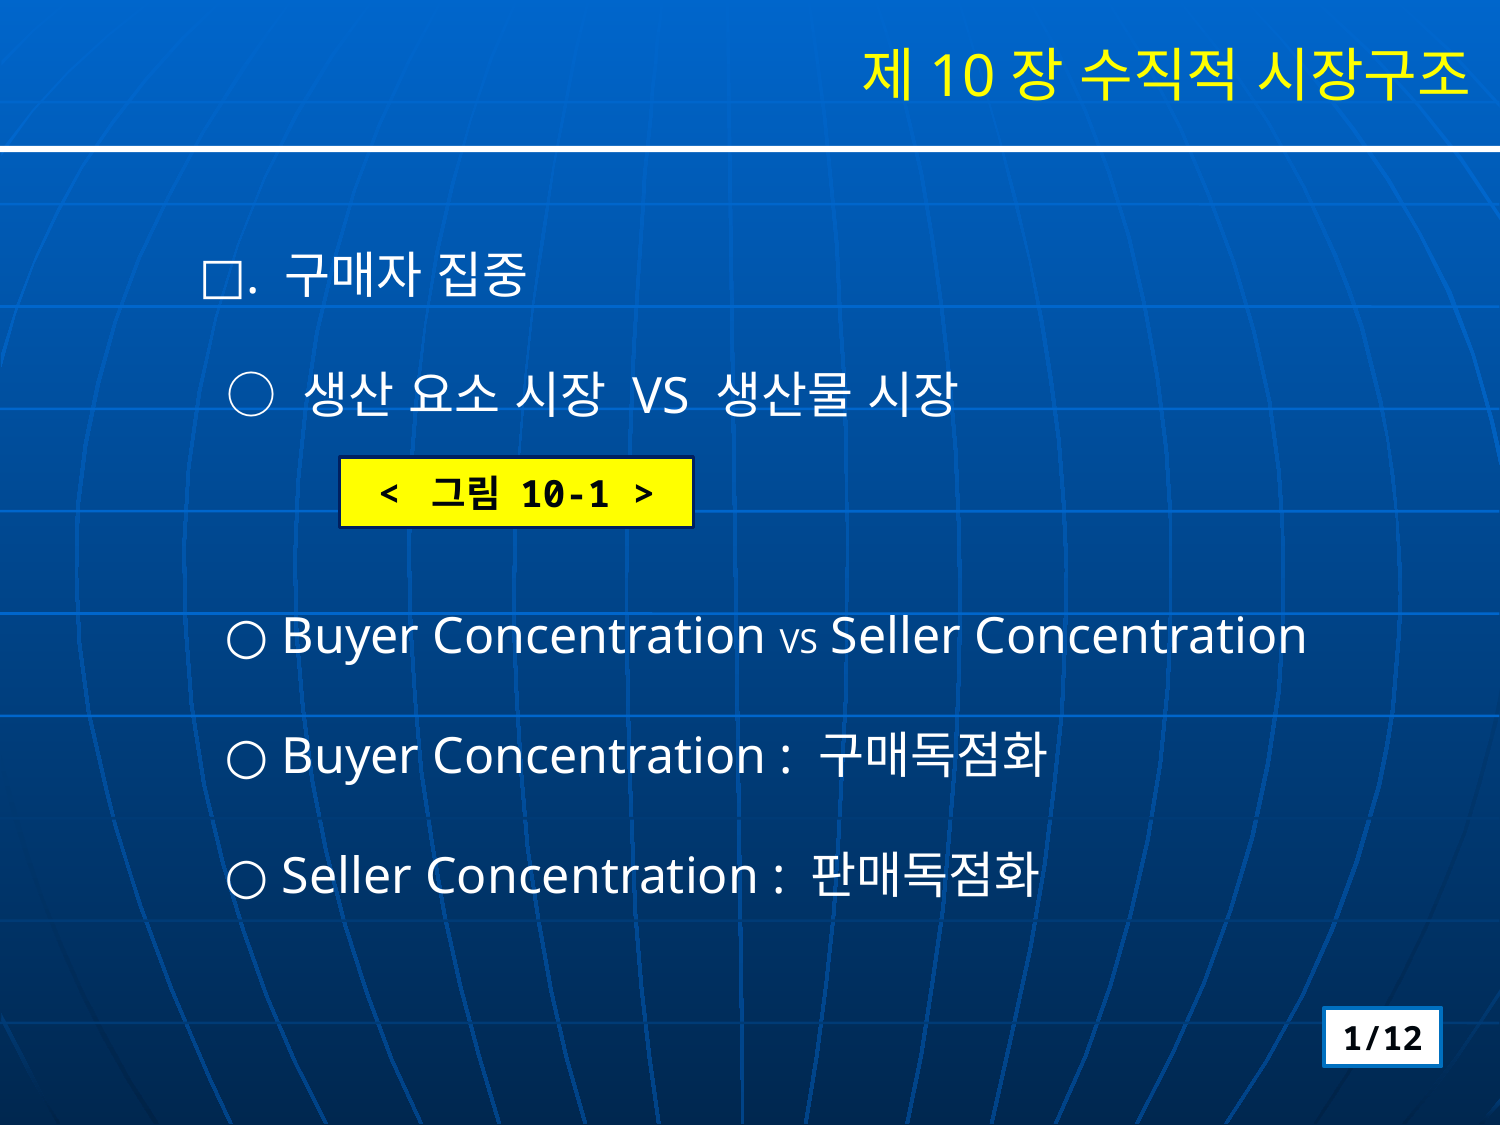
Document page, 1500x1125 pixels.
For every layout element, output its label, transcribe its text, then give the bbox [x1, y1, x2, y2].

text_box 제10장 수직적 시장구조 [847, 31, 1486, 116]
text_box □. 구매자 집중 ○ 생산 요소 시장 VS 생산물 시장 ○ Buyer Concentration VS Seller Concentration ○ Buyer Concentration : 구매독점화 ○ Seller Concentration : 판매독점화 [184, 175, 1324, 1031]
text_box < 그림 10-1 > [338, 455, 695, 529]
text_box 1/12 [1322, 1006, 1443, 1068]
